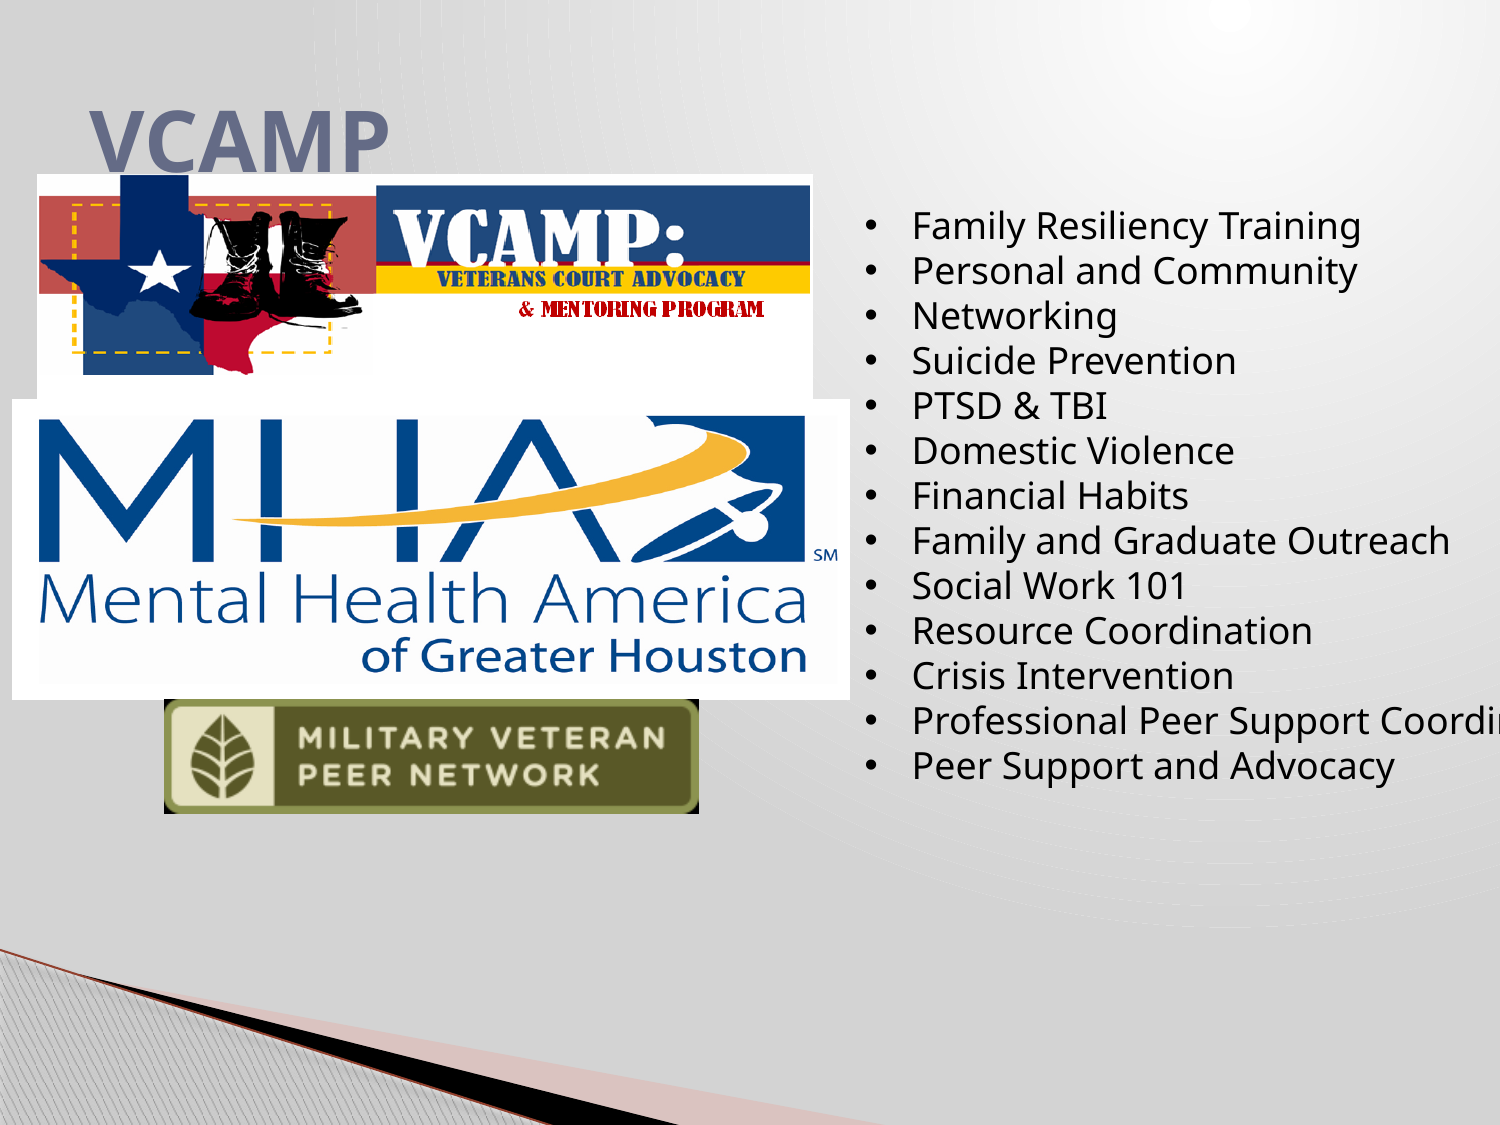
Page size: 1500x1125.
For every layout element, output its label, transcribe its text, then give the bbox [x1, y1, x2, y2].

title VCAMP [75, 45, 1425, 233]
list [37, 174, 813, 399]
text_box Family Resiliency Training Personal and Community Networking Suicide Prevention PTSD & TBI Domestic Violence Financial Habits Family and Graduate Outreach Social Work 101 Resource Coordination Crisis Intervention Professional Peer Support Coordination Peer Support and Advocacy [849, 149, 1500, 795]
picture [12, 399, 851, 815]
